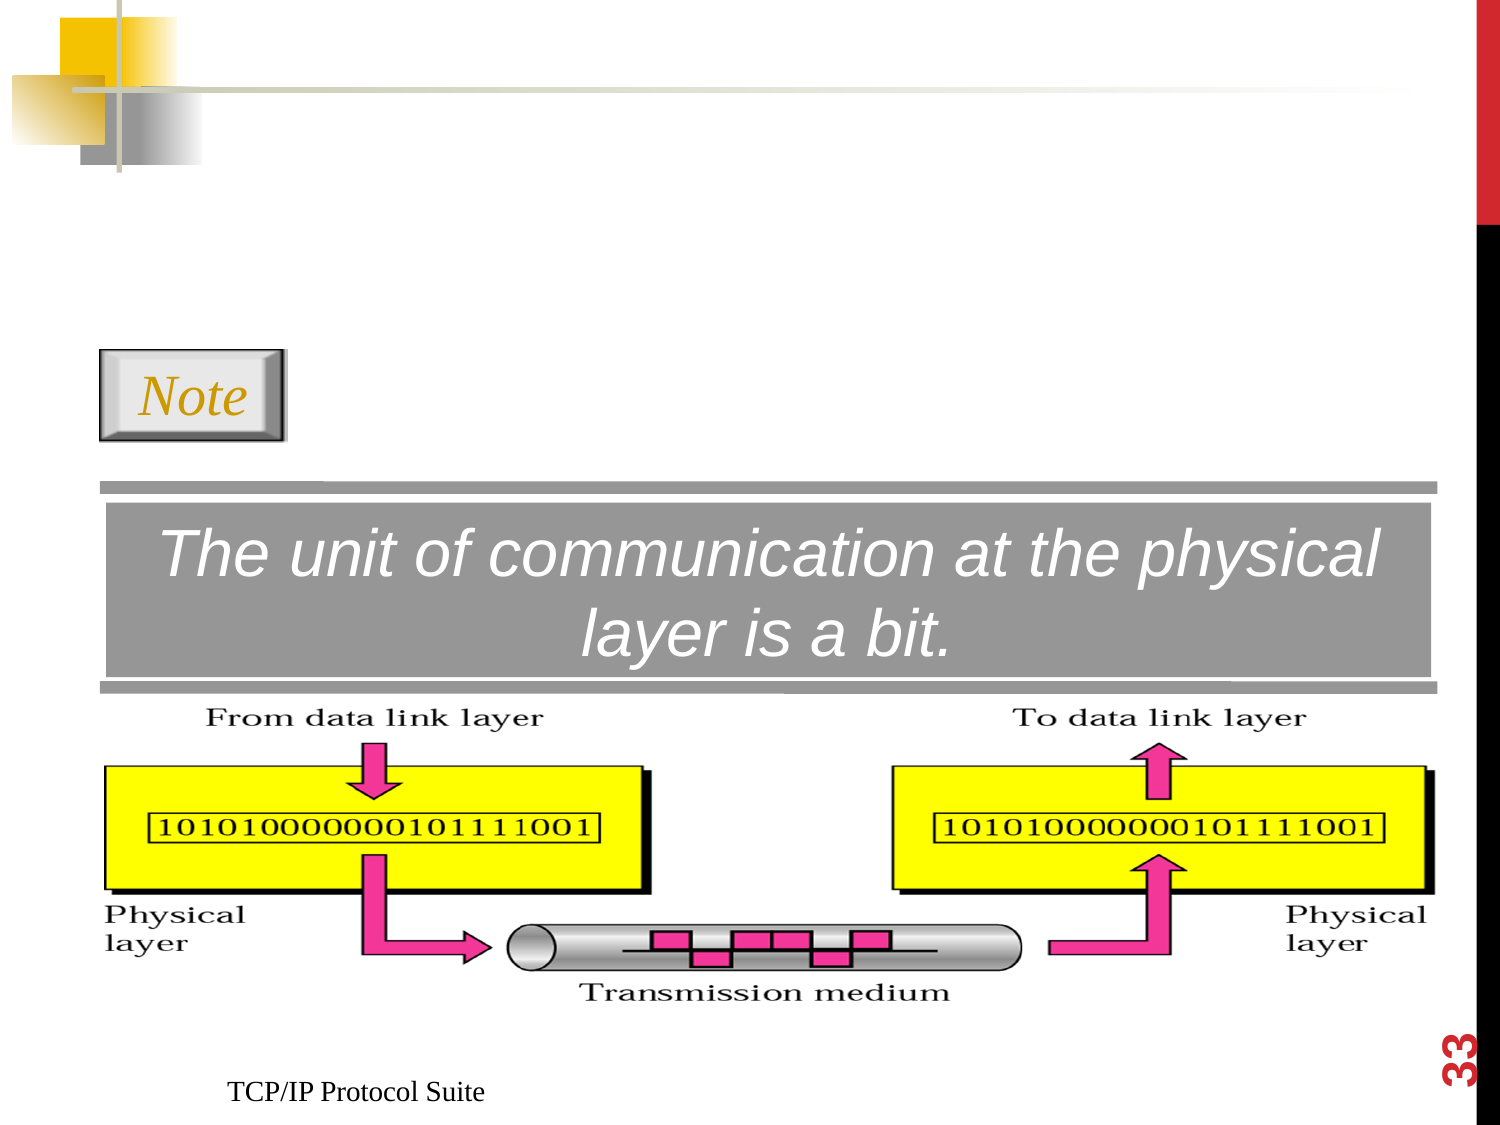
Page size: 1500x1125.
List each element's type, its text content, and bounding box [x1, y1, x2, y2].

text_box [116, 93, 122, 173]
text_box [80, 93, 116, 165]
footer TCP/IP Protocol Suite [75, 1065, 638, 1112]
text_box [116, 0, 122, 87]
text_box [12, 75, 105, 145]
text_box [72, 87, 1423, 93]
text_box The unit of communication at the physical layer is a bit. [106, 502, 1432, 678]
text_box [122, 17, 177, 86]
picture [103, 703, 1438, 1007]
slide_number 33 [1427, 887, 1488, 1104]
text_box [122, 93, 141, 165]
text_box [60, 17, 116, 86]
text_box [141, 93, 202, 165]
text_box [99, 349, 288, 444]
